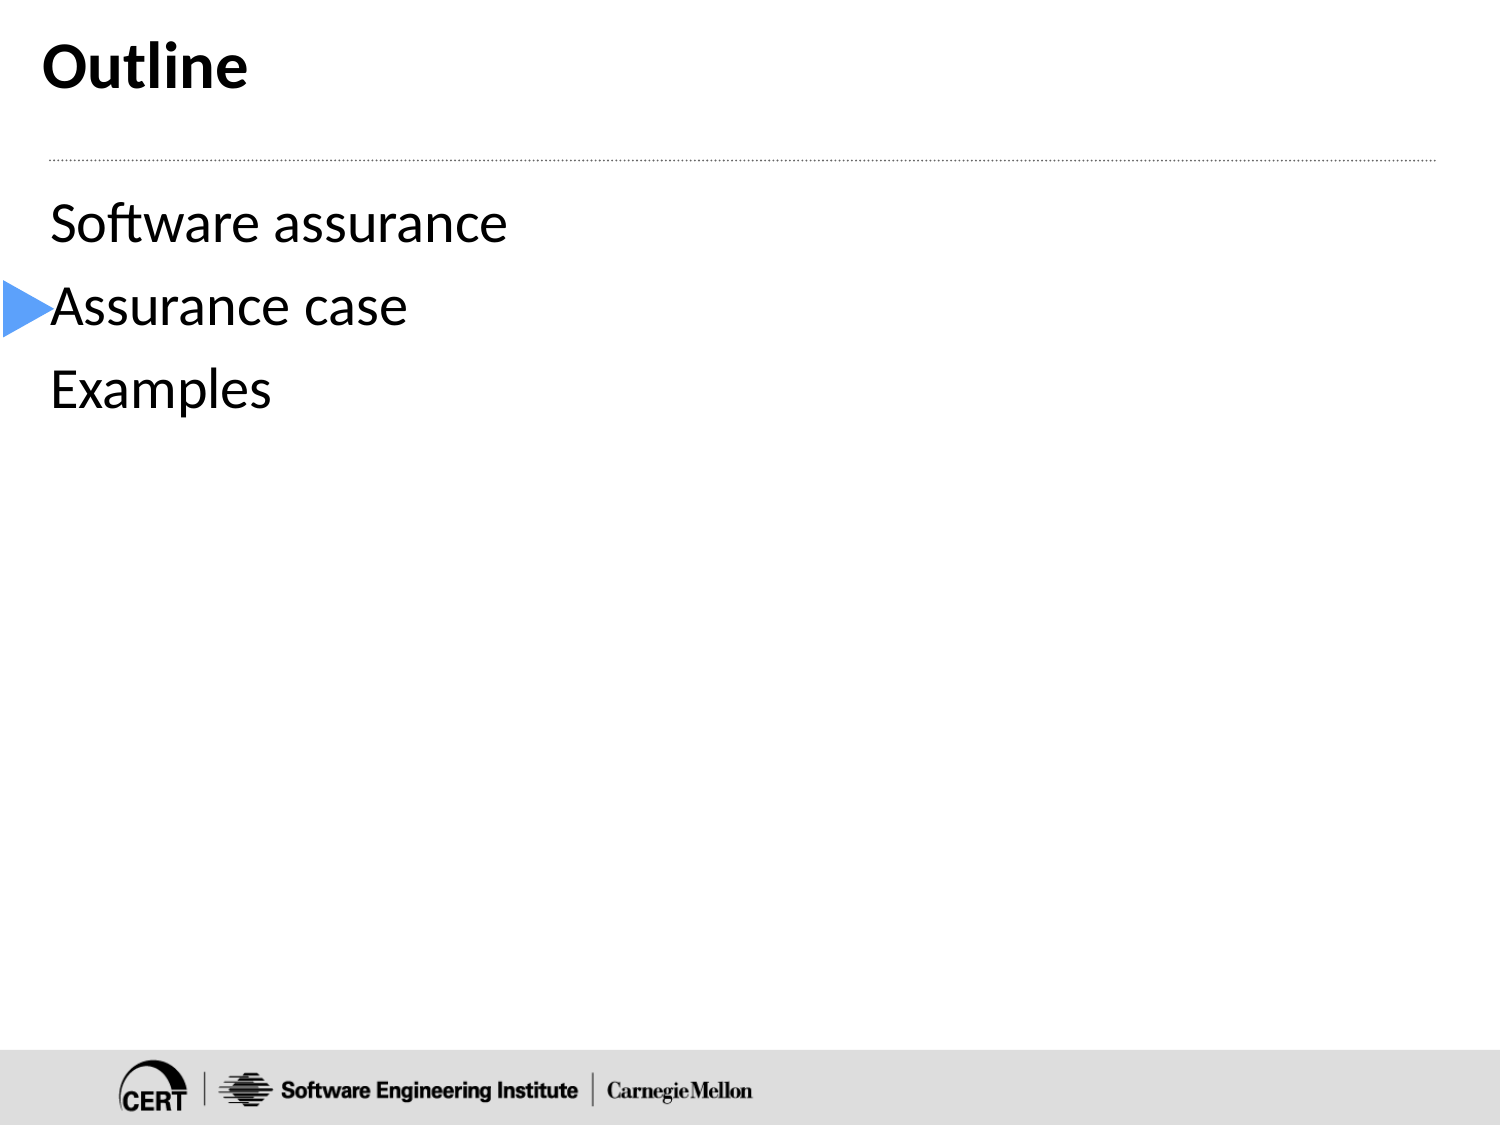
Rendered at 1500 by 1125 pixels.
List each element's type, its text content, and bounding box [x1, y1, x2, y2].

text_box [3, 280, 55, 338]
title Outline [42, 37, 1434, 155]
picture [102, 1056, 765, 1117]
list Software assurance Assurance case Examples [49, 187, 1438, 1001]
